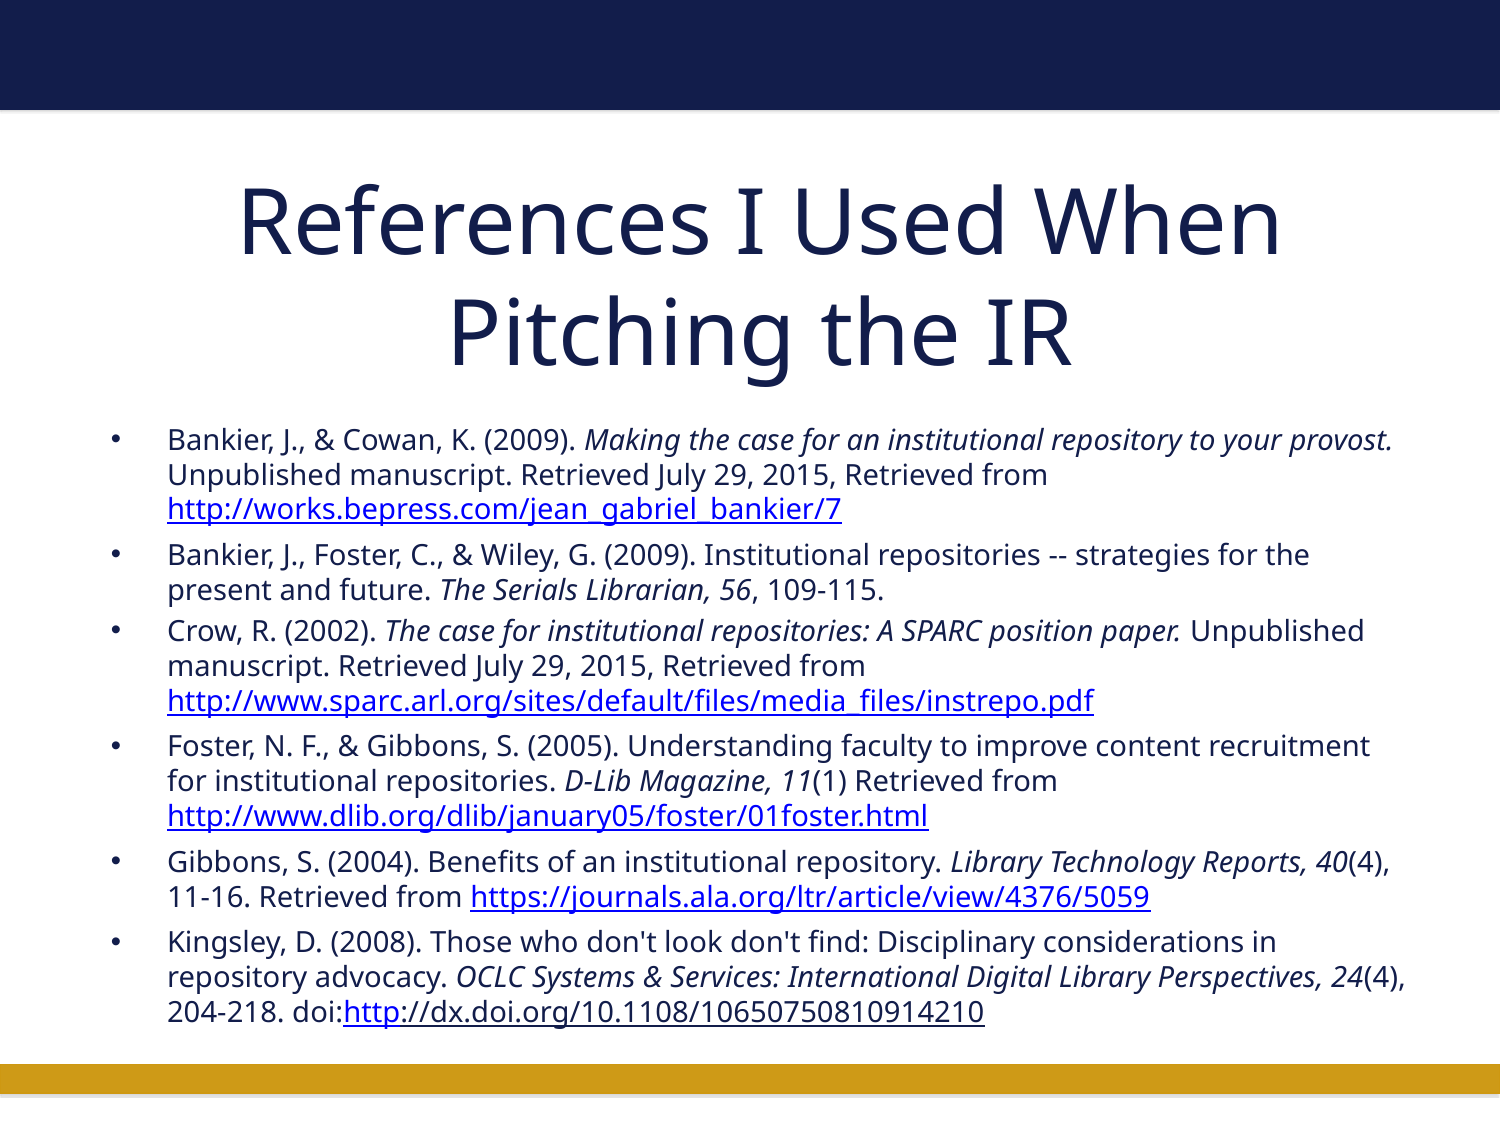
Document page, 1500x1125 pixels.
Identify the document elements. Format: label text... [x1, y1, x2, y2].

list Bankier, J., & Cowan, K. (2009). Making the case for an institutional repository to your provost. Unpublished manuscript. Retrieved July 29, 2015, Retrieved from http://works.bepress.com/jean_gabriel_bankier/7 Bankier, J., Foster, C., & Wiley, G. (2009). Institutional repositories -- strategies for the present and future. The Serials Librarian, 56, 109-115. Crow, R. (2002). The case for institutional repositories: A SPARC position paper. Unpublished manuscript. Retrieved July 29, 2015, Retrieved from http://www.sparc.arl.org/sites/default/files/media_files/instrepo.pdf Foster, N. F., & Gibbons, S. (2005). Understanding faculty to improve content recruitment for institutional repositories. D-Lib Magazine, 11(1) Retrieved from http://www.dlib.org/dlib/january05/foster/01foster.html Gibbons, S. (2004). Benefits of an institutional repository. Library Technology Reports, 40(4), 11-16. Retrieved from https://journals.ala.org/ltr/article/view/4376/5059 Kingsley, D. (2008). Those who don't look don't find: Disciplinary considerations in repository advocacy. OCLC Systems & Services: International Digital Library Perspectives, 24(4), 204-218. doi:http://dx.doi.org/10.1108/10650750810914210 [95, 413, 1425, 1016]
title References I Used When Pitching the IR [95, 159, 1425, 388]
